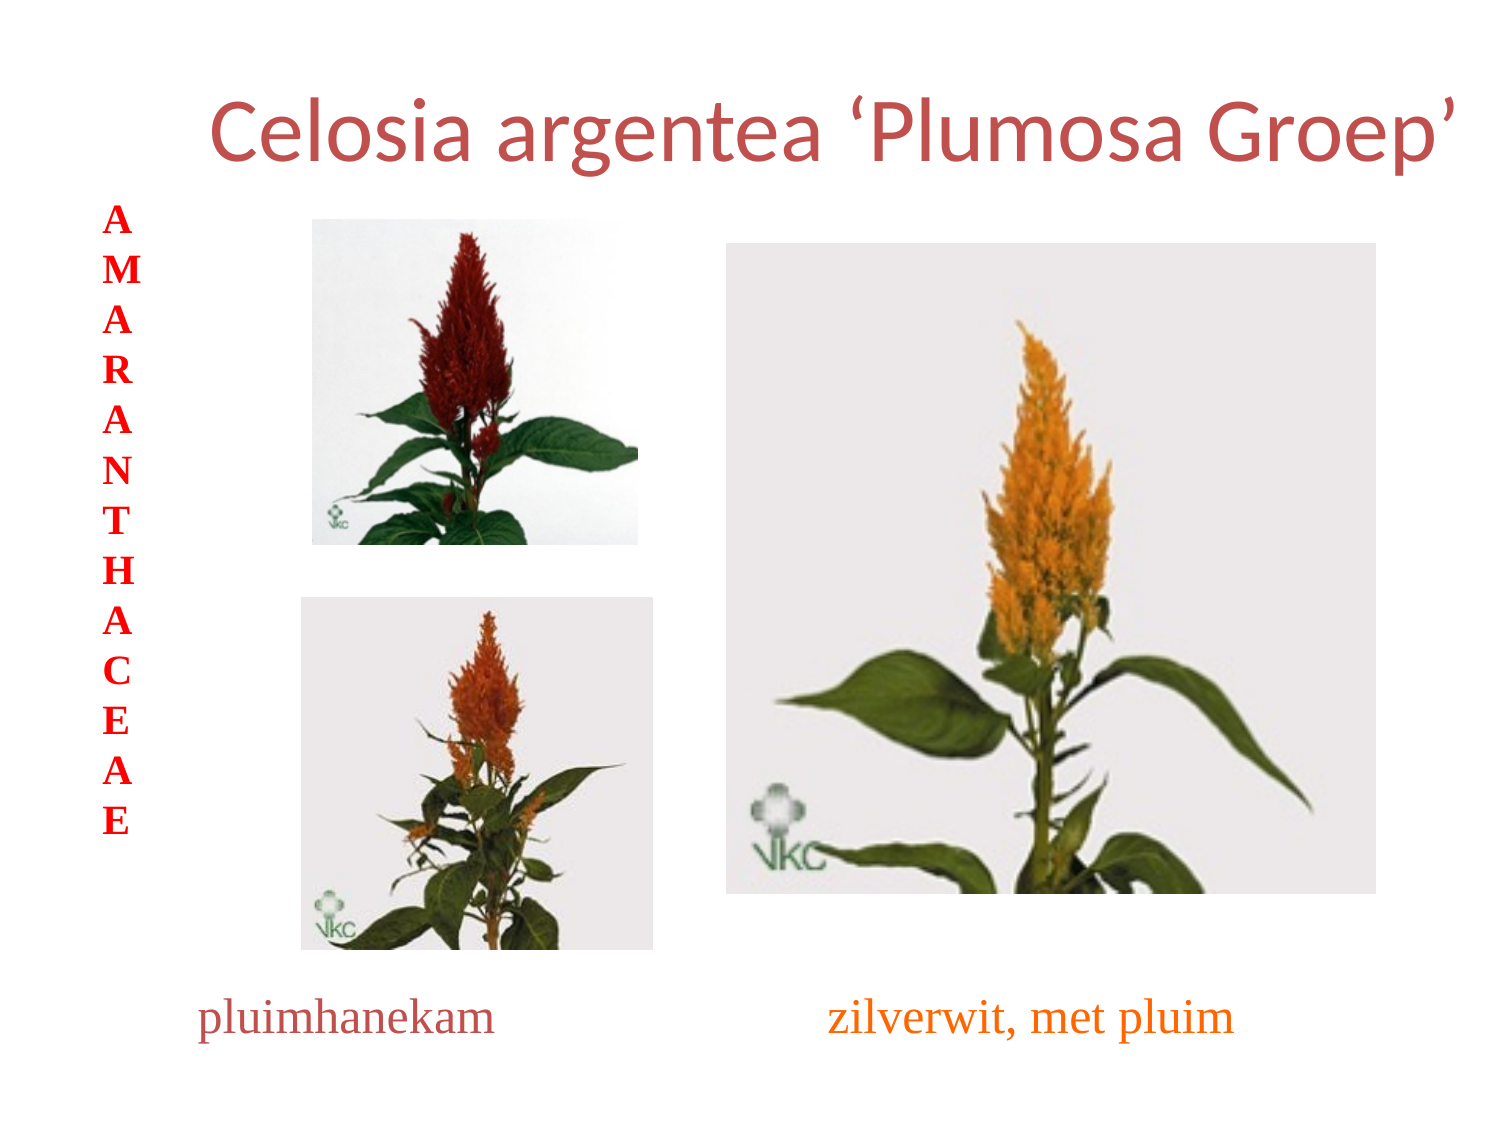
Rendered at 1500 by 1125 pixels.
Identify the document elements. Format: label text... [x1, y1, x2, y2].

text_box AMARANTHACEAE [87, 184, 150, 850]
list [312, 219, 639, 546]
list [725, 243, 1377, 894]
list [300, 597, 653, 950]
title Celosia argentea ‘Plumosa Groep’ [194, 31, 1500, 219]
text_box pluimhanekam [183, 976, 537, 1051]
text_box zilverwit, met pluim [537, 976, 1250, 1051]
